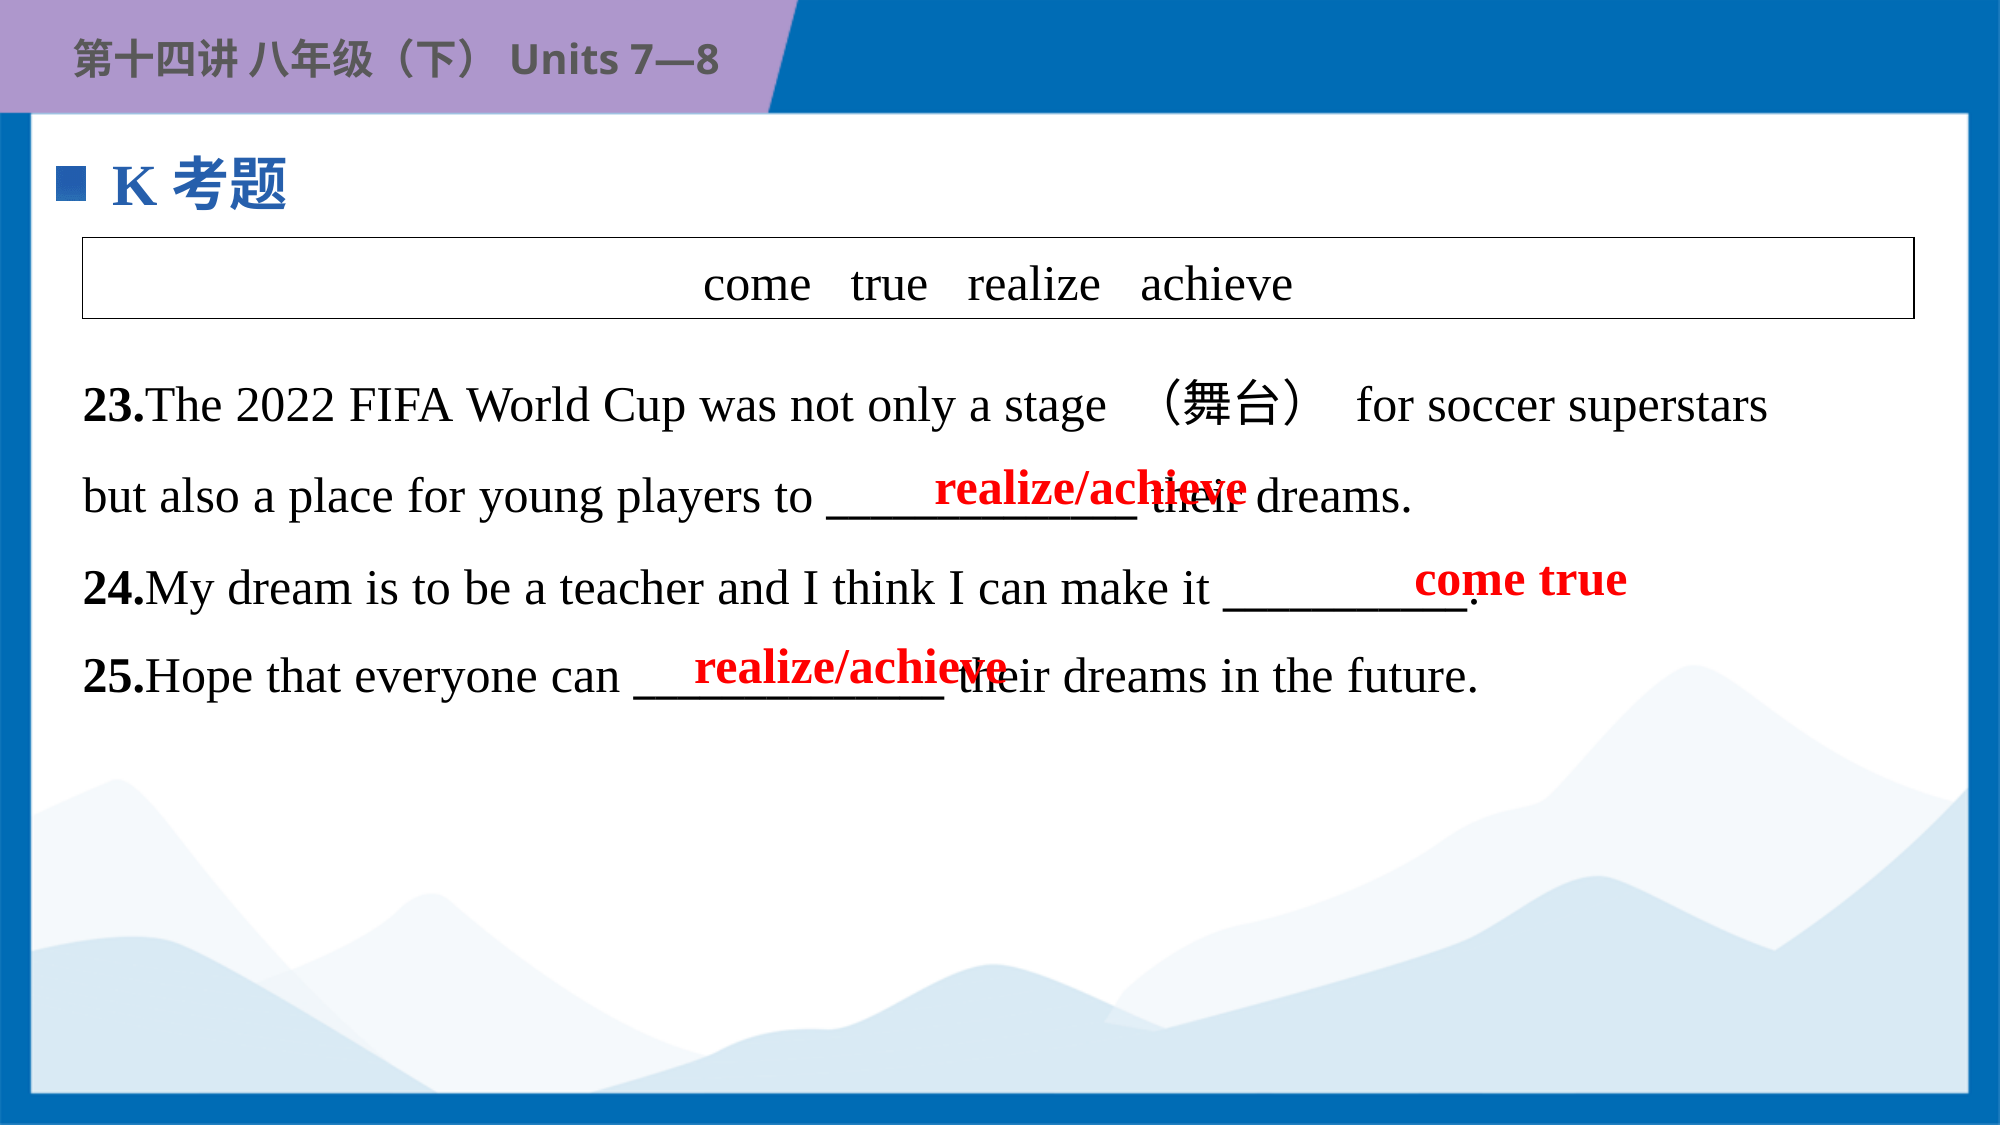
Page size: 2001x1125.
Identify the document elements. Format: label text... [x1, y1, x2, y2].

text_box K考题 [112, 146, 1917, 217]
text_box 23.The 2022 FIFA World Cup was not only a stage （舞台） for soccer superstars but also a place for young players to ______________ their dreams. 24.My dream is to be a teacher and I think I can make it ___________. 25.Hope that everyone can ______________ their dreams in the future. [82, 339, 1917, 693]
picture [0, 0, 2000, 1125]
text_box realize/achieve [676, 606, 1026, 685]
text_box realize/achieve [916, 426, 1266, 506]
text_box come true [1390, 518, 1652, 597]
table_header come true realize achieve [83, 238, 1913, 318]
